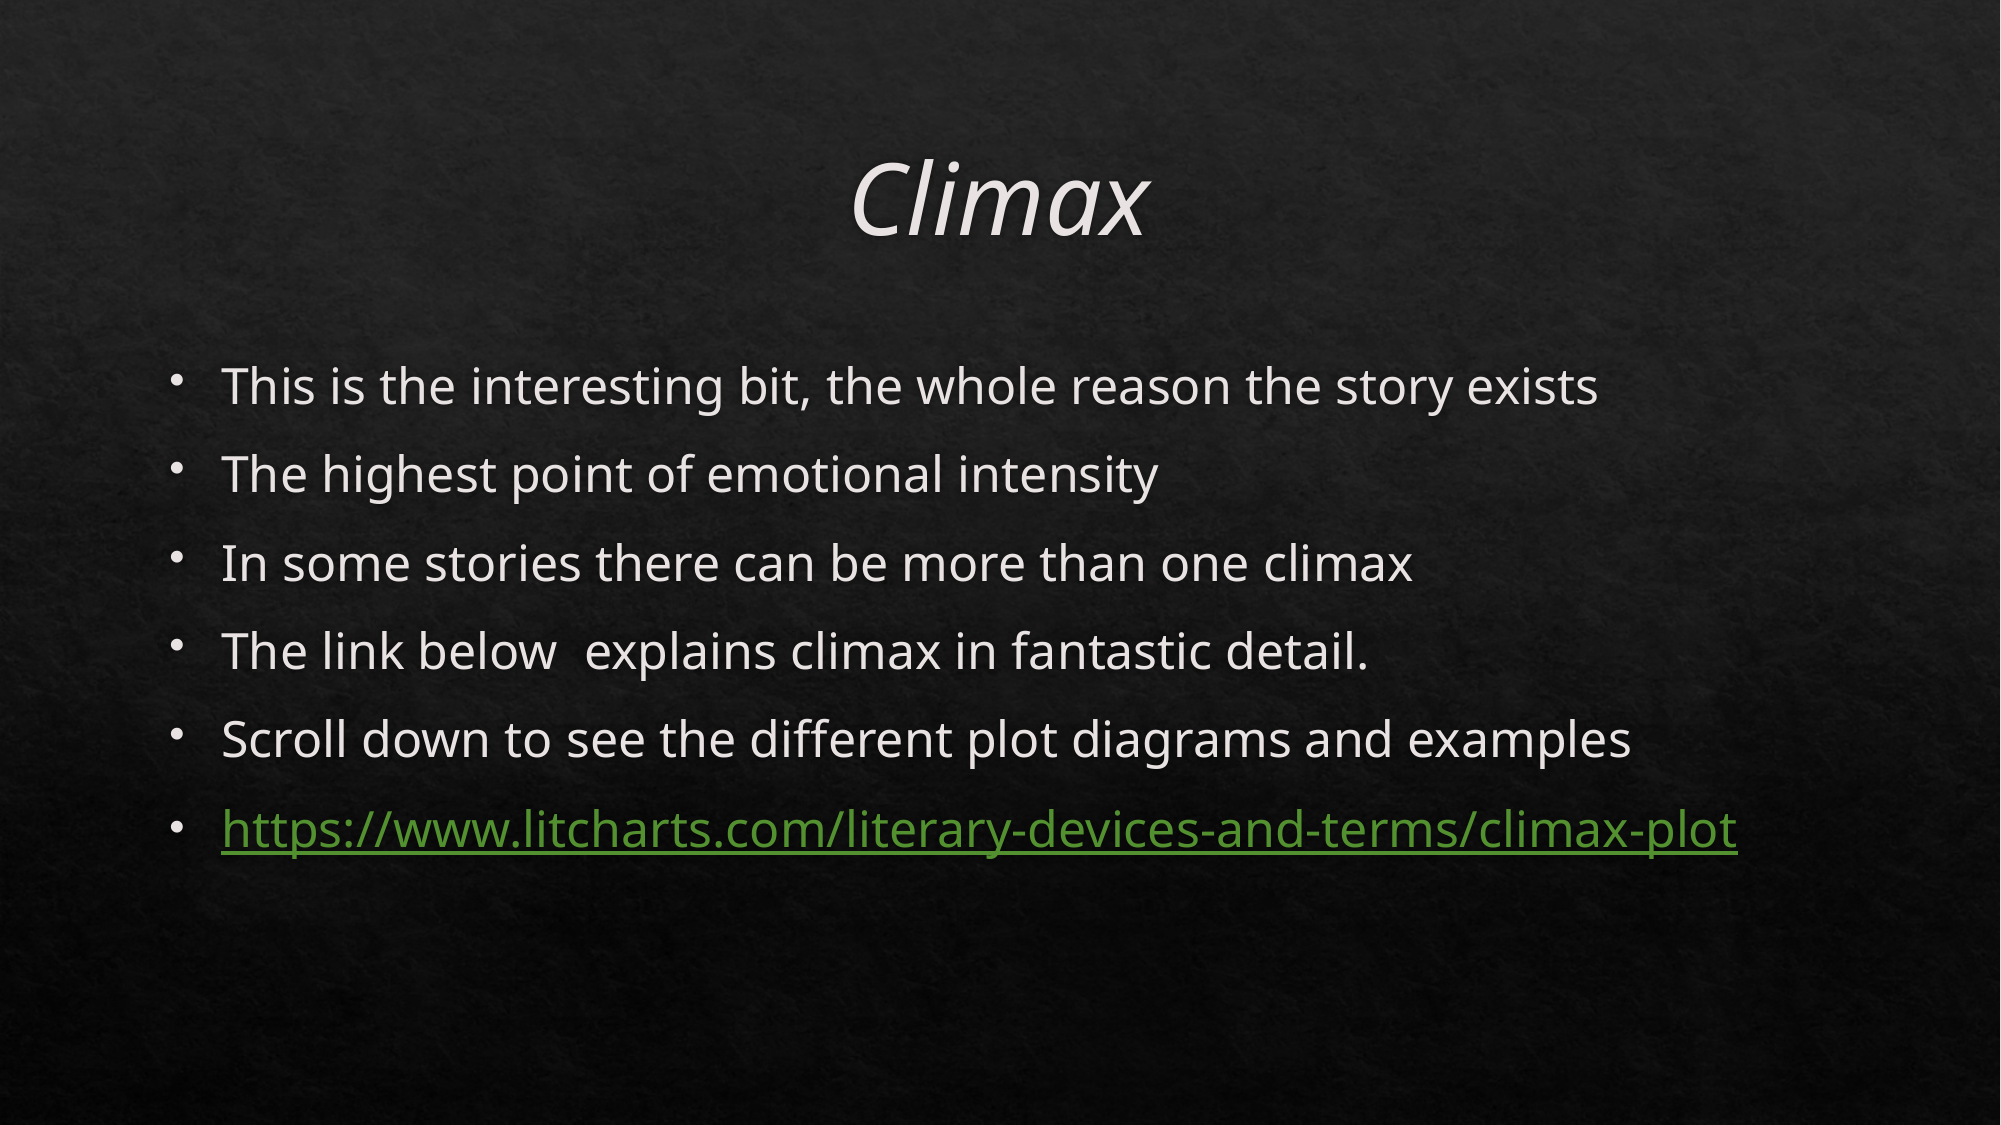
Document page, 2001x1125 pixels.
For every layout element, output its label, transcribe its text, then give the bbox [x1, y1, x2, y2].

list This is the interesting bit, the whole reason the story exists The highest point of emotional intensity In some stories there can be more than one climax The link below explains climax in fantastic detail. Scroll down to see the different plot diagrams and examples https://www.litcharts.com/literary-devices-and-terms/climax-plot [149, 340, 1849, 950]
title Climax [149, 99, 1849, 307]
